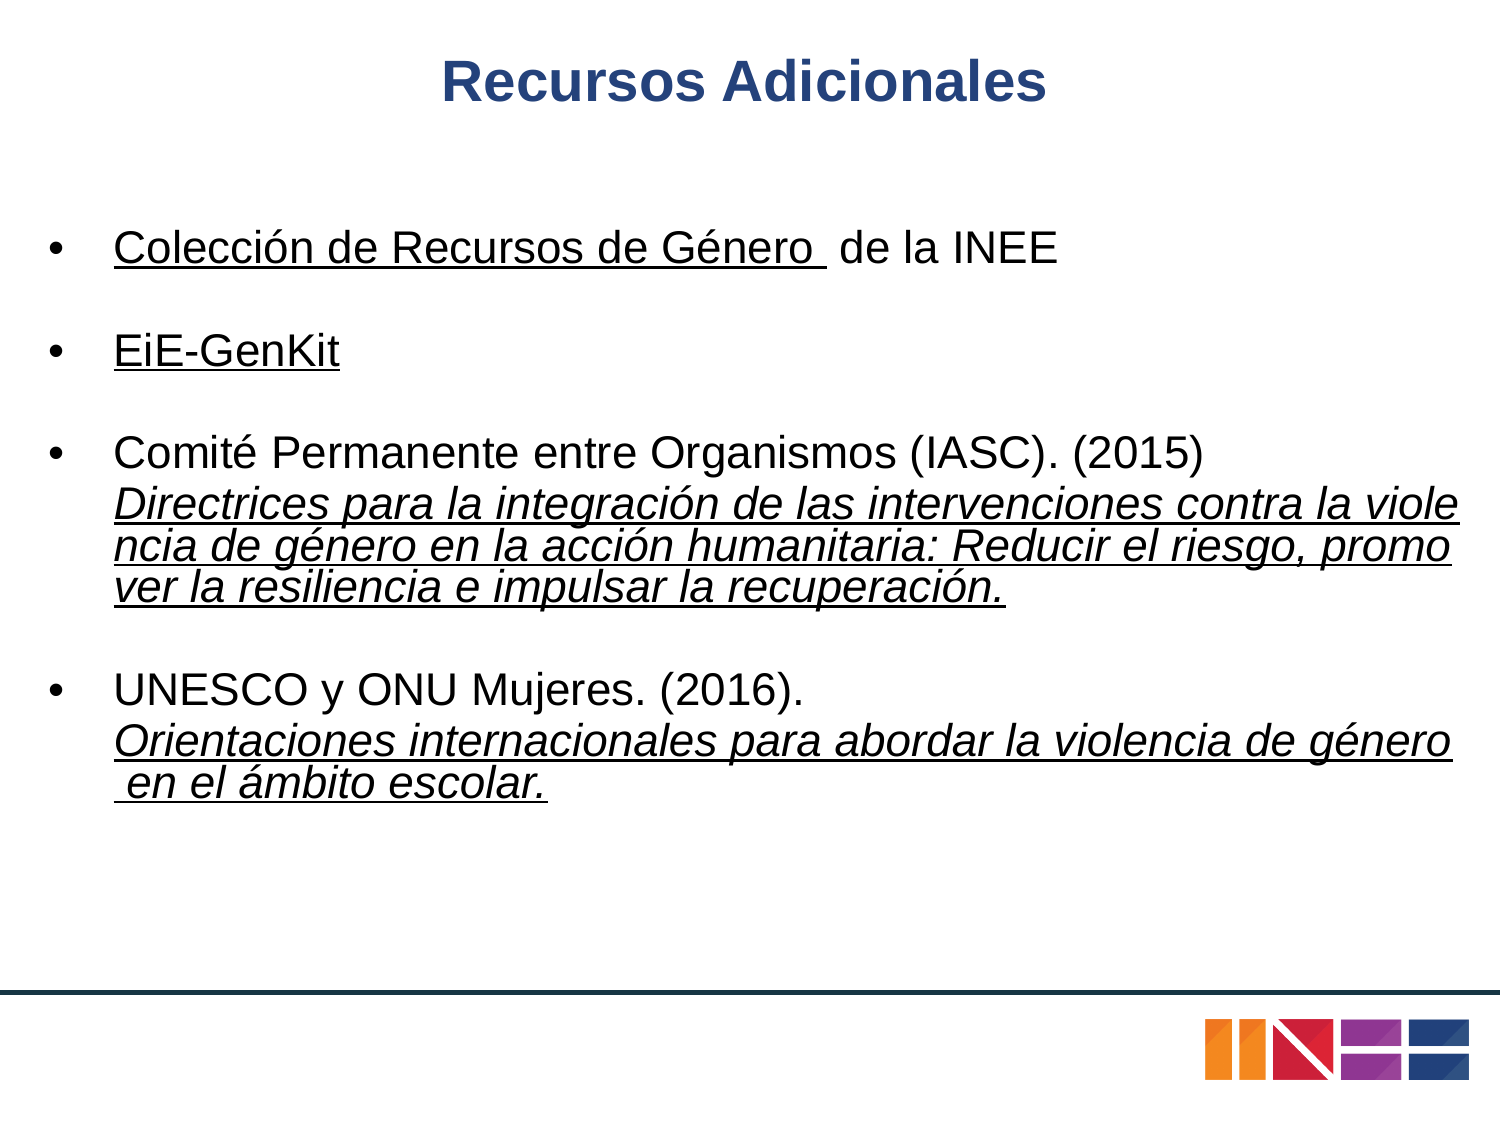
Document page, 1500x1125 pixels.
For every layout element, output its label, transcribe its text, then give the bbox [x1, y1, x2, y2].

list Colección de Recursos de Género de la INEE EiE-GenKit Comité Permanente entre Organismos (IASC). (2015) Directrices para la integración de las intervenciones contra la violencia de género en la acción humanitaria: Reducir el riesgo, promover la resiliencia e impulsar la recuperación. UNESCO y ONU Mujeres. (2016). Orientaciones internacionales para abordar la violencia de género en el ámbito escolar. [23, 206, 1479, 1122]
title Recursos Adicionales [23, 33, 1468, 173]
